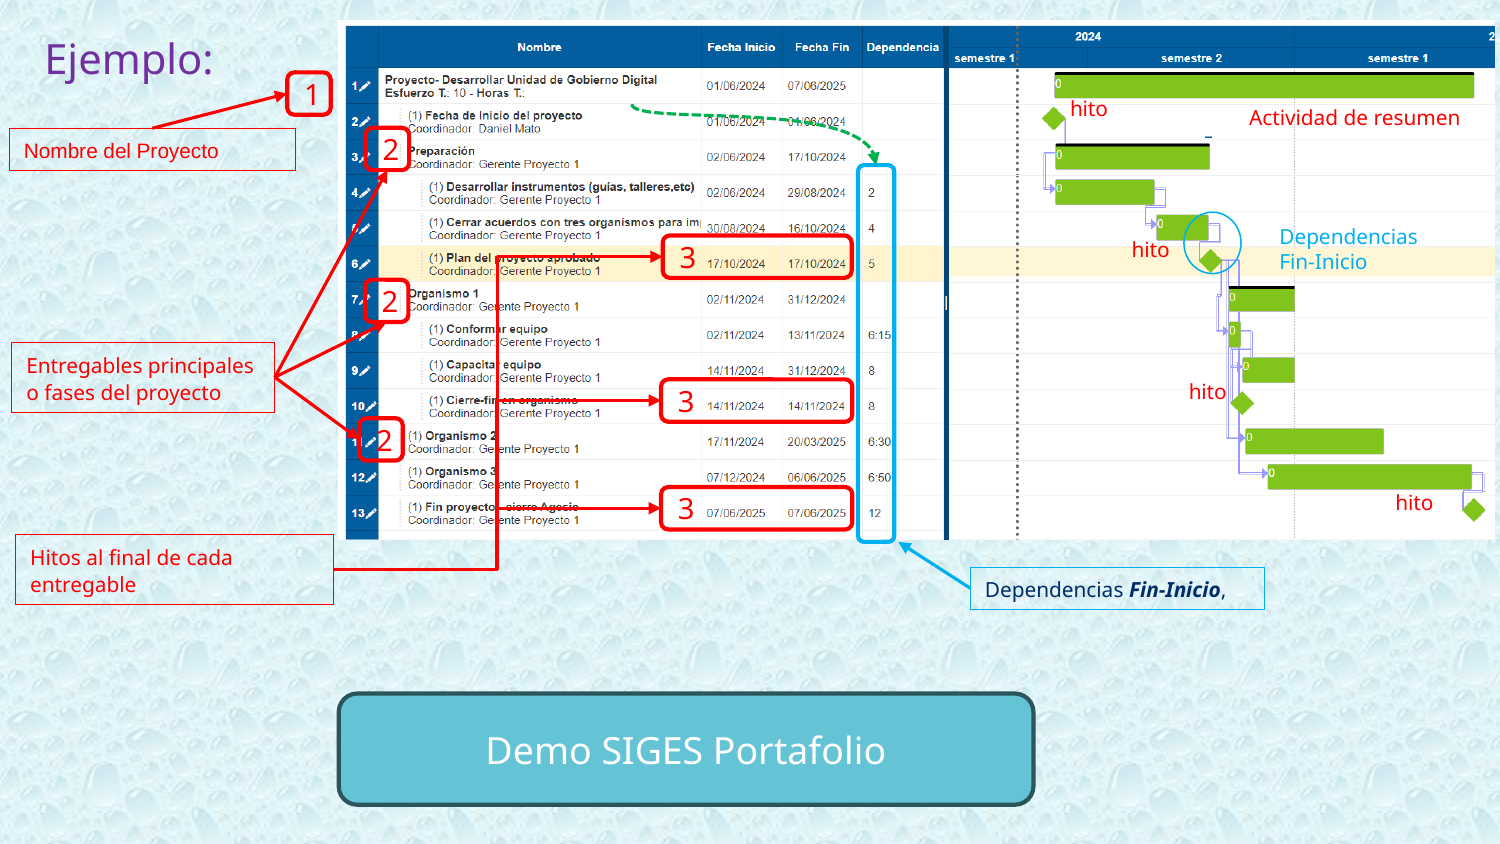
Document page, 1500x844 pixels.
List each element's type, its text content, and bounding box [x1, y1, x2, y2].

text_box Dependencias Fin-Inicio, [970, 567, 1265, 610]
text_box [274, 376, 328, 440]
text_box Entregables principales o fases del proyecto [11, 342, 269, 413]
text_box Demo SIGES Portafolio [336, 691, 1036, 807]
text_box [274, 169, 388, 321]
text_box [333, 507, 662, 569]
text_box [631, 103, 877, 166]
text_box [152, 93, 288, 129]
text_box 1 [285, 70, 333, 117]
title Ejemplo: [29, 22, 231, 94]
text_box Hitos al final de cada entregable [15, 534, 334, 605]
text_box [333, 256, 663, 508]
text_box Nombre del Proyecto [9, 128, 296, 171]
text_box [274, 321, 328, 376]
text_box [898, 541, 971, 588]
picture [338, 20, 1496, 540]
picture [861, 168, 891, 539]
